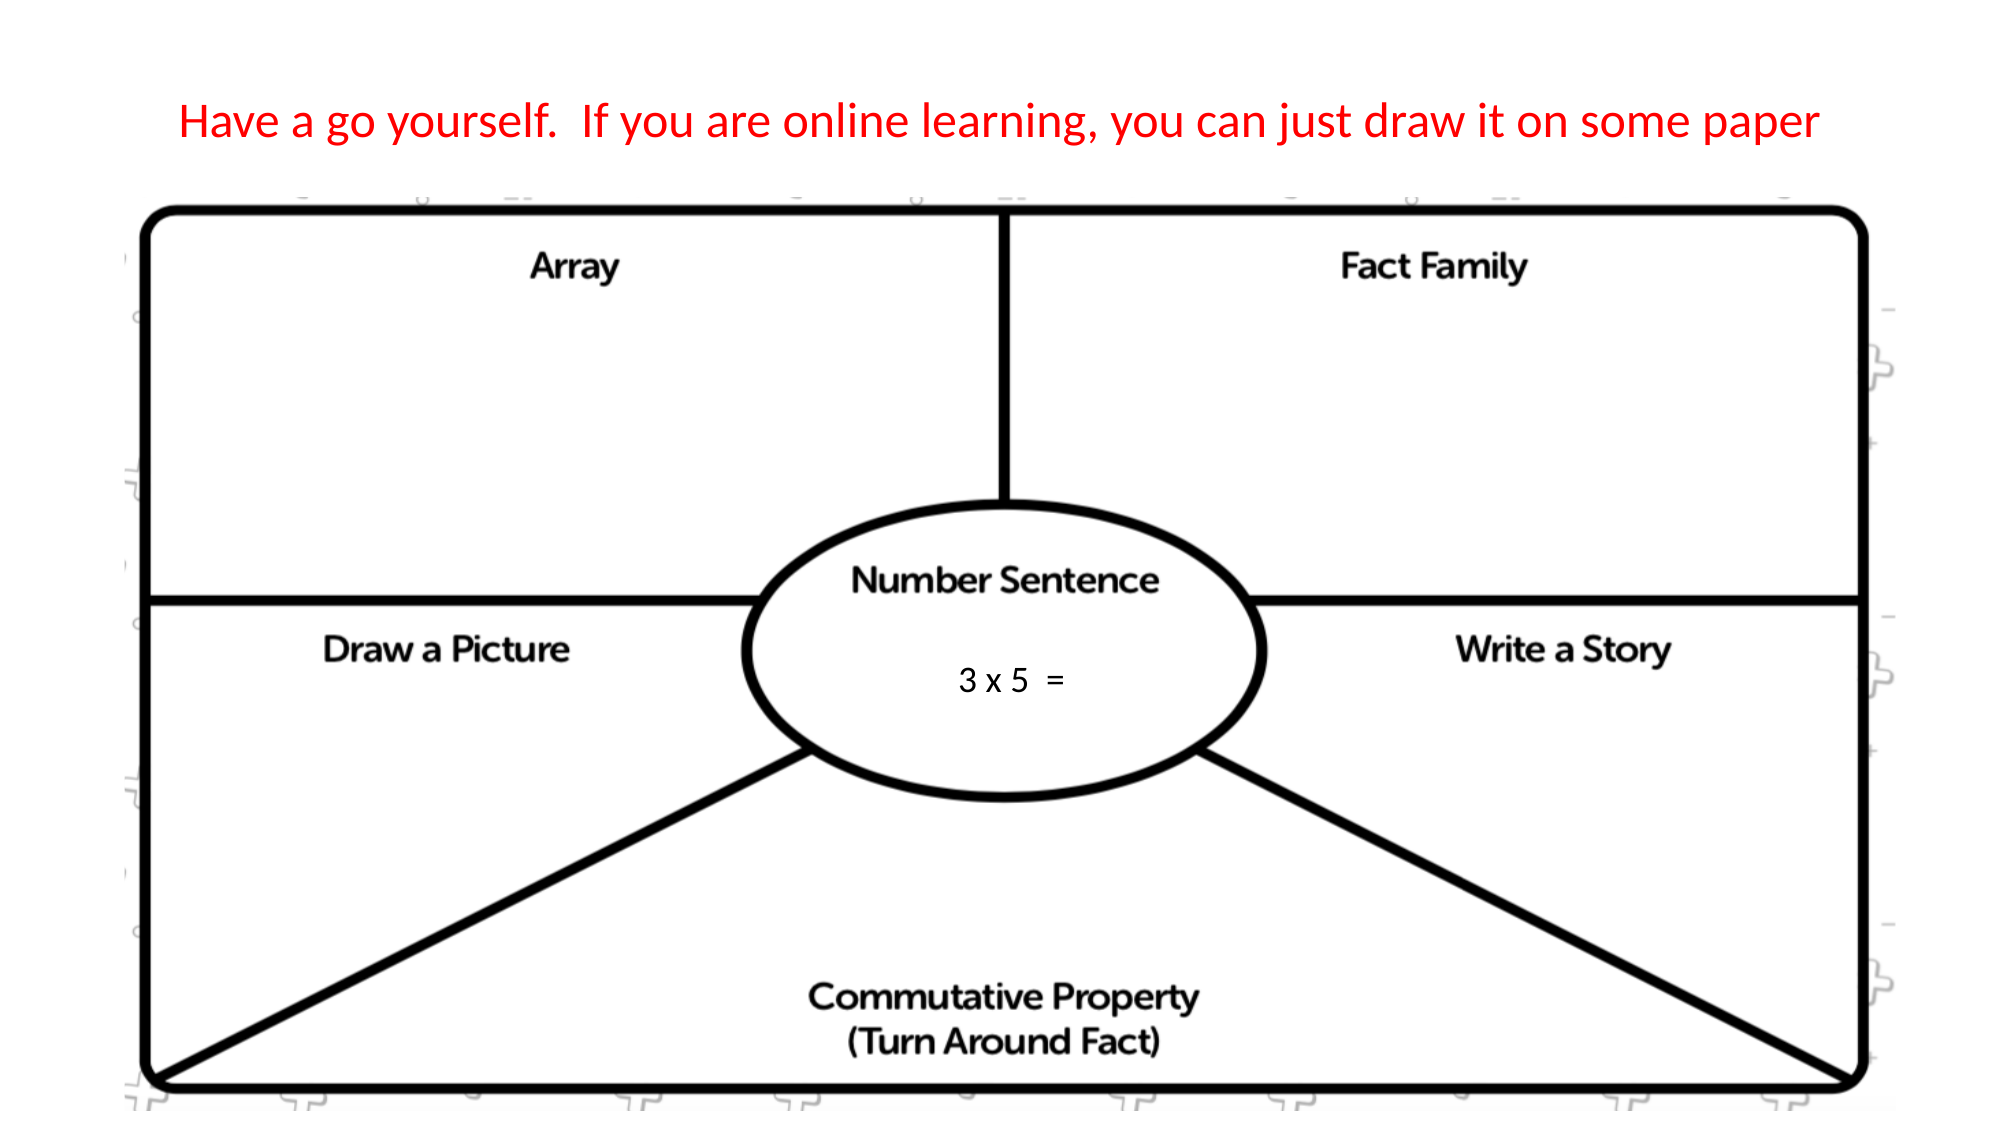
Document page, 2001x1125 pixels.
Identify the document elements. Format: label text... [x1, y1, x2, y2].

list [124, 196, 1896, 1111]
title Have a go yourself. If you are online learning, you can just draw it on some paper [137, 59, 1863, 183]
